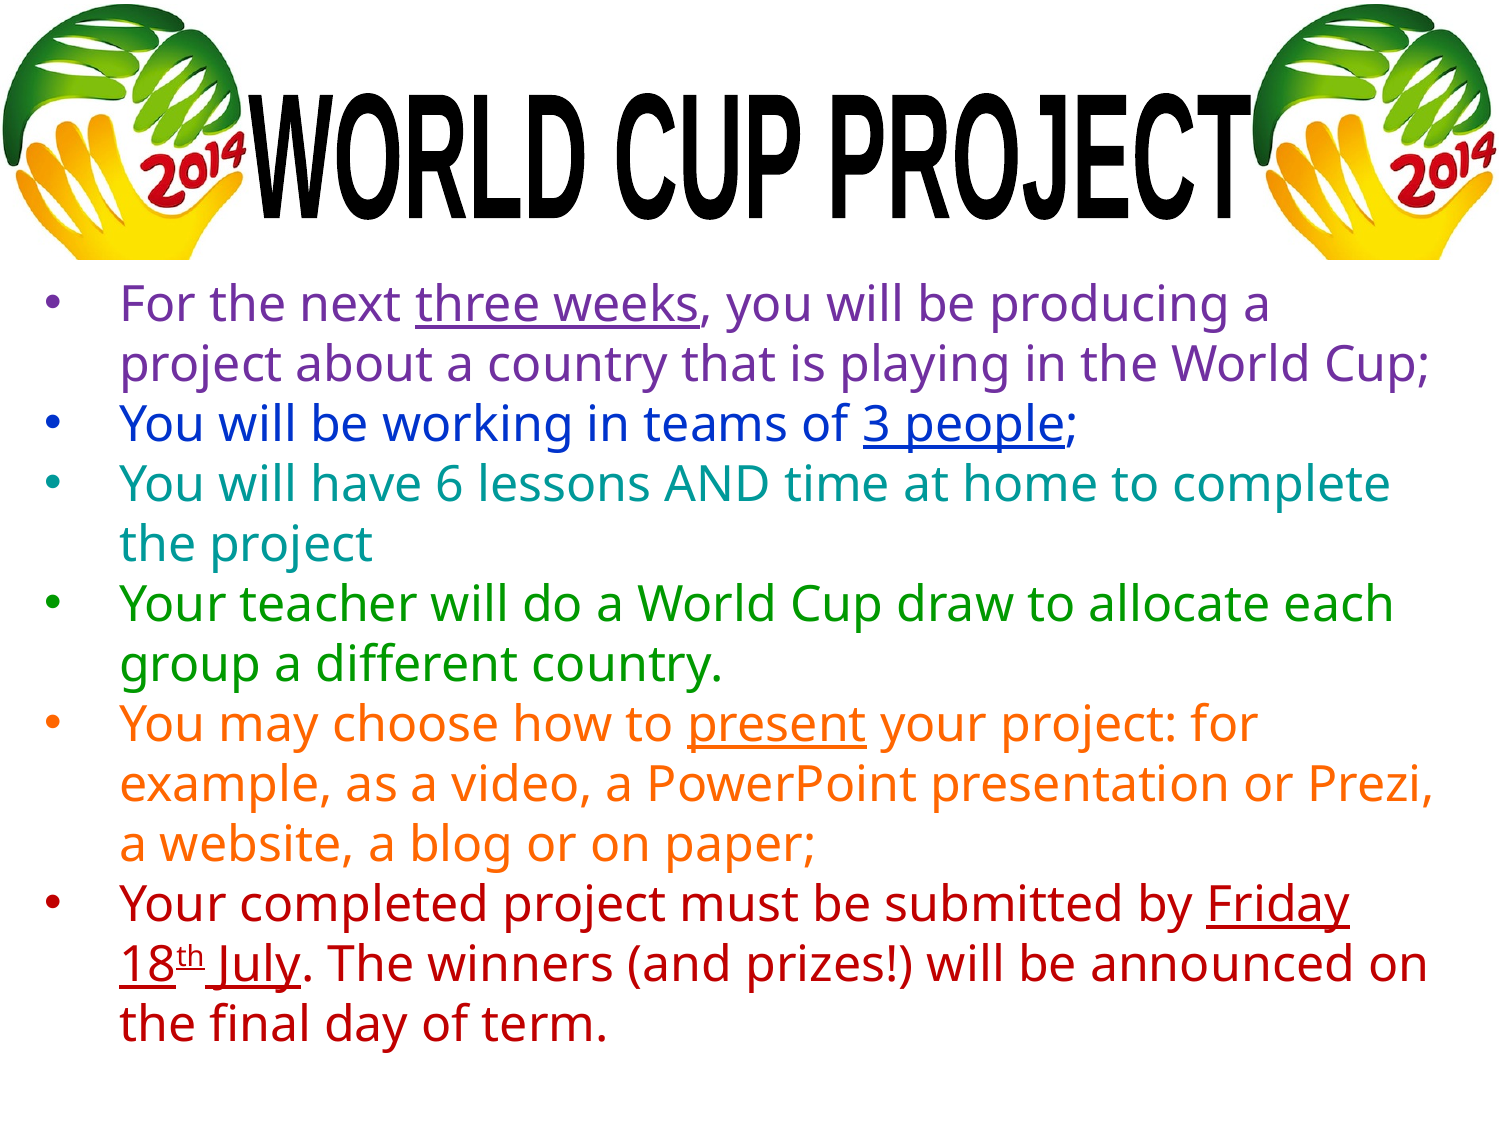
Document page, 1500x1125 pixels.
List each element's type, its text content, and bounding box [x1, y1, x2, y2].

picture [1250, 4, 1500, 260]
picture [0, 4, 249, 260]
text_box For the next three weeks, you will be producing a project about a country that is playing in the World Cup; You will be working in teams of 3 people; You will have 6 lessons AND time at home to complete the project Your teacher will do a World Cup draw to allocate each group a different country. You may choose how to present your project: for example, as a video, a PowerPoint presentation or Prezi, a website, a blog or on paper; Your completed project must be submitted by Friday 18th July. The winners (and prizes!) will be announced on the final day of term. [29, 263, 1459, 1119]
